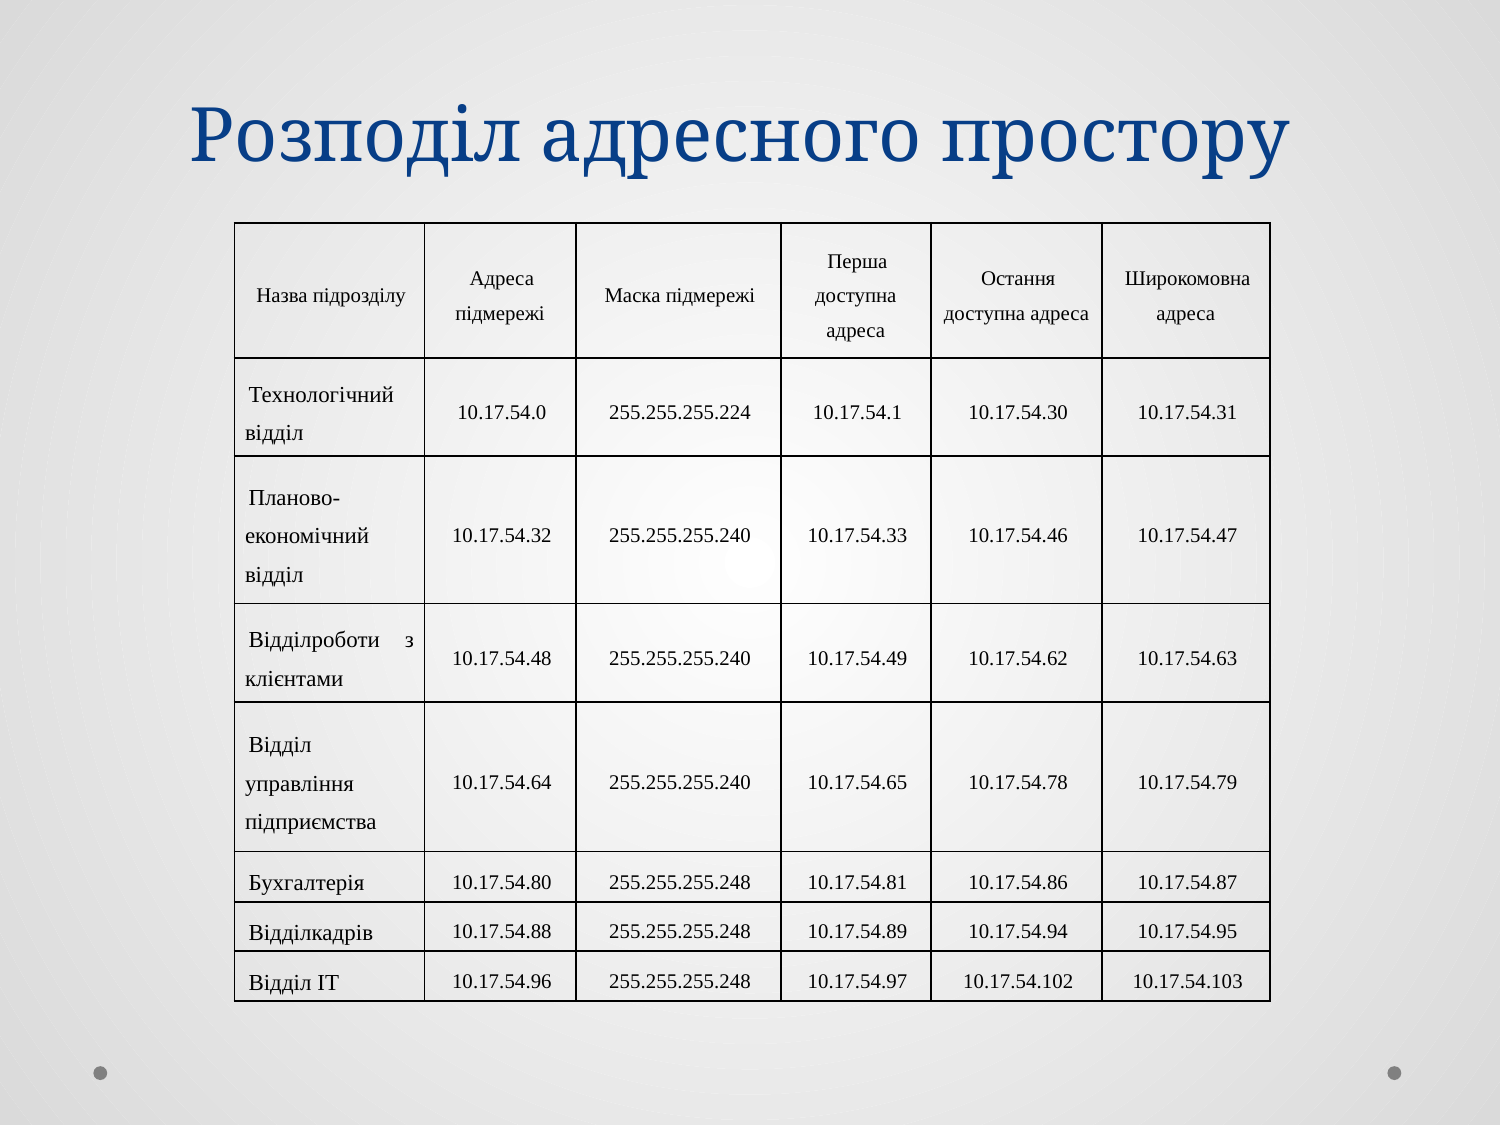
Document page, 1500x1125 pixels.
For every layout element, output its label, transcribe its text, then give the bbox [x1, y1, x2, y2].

table_cell Технологічний відділ [235, 359, 424, 455]
table_cell 10.17.54.81 [782, 852, 930, 901]
table_cell 10.17.54.86 [932, 852, 1101, 901]
table_cell 10.17.54.1 [782, 359, 930, 455]
table_header Перша доступна адреса [782, 224, 930, 357]
title Розподіл адресного простору [75, 0, 1425, 185]
table_header Назва підрозділу [235, 224, 424, 357]
table_cell 10.17.54.96 [425, 952, 575, 1000]
table_cell Відділкадрів [235, 903, 424, 950]
table_header Широкомовна адреса [1103, 224, 1269, 357]
table_cell 10.17.54.95 [1103, 903, 1269, 950]
table_cell 10.17.54.63 [1103, 604, 1269, 701]
table_cell 10.17.54.49 [782, 604, 930, 701]
table_cell 255.255.255.248 [577, 852, 780, 901]
table_cell 10.17.54.31 [1103, 359, 1269, 455]
table_cell 255.255.255.240 [577, 703, 780, 851]
table_cell 255.255.255.240 [577, 604, 780, 701]
table_cell 10.17.54.0 [425, 359, 575, 455]
table_header Адреса підмережі [425, 224, 575, 357]
table_cell 10.17.54.78 [932, 703, 1101, 851]
table_cell 10.17.54.102 [932, 952, 1101, 1000]
table_cell 255.255.255.248 [577, 903, 780, 950]
table_cell 255.255.255.224 [577, 359, 780, 455]
table_cell 10.17.54.89 [782, 903, 930, 950]
table_cell Відділ ІТ [235, 952, 424, 1000]
table_cell 255.255.255.240 [577, 457, 780, 603]
table_cell 10.17.54.103 [1103, 952, 1269, 1000]
table_cell 10.17.54.79 [1103, 703, 1269, 851]
table_cell 10.17.54.48 [425, 604, 575, 701]
table_cell Відділроботи з клієнтами [235, 604, 424, 701]
table_cell 10.17.54.97 [782, 952, 930, 1000]
table_cell 10.17.54.47 [1103, 457, 1269, 603]
table_cell 10.17.54.46 [932, 457, 1101, 603]
table_cell 10.17.54.62 [932, 604, 1101, 701]
table_cell Відділ управління підприємства [235, 703, 424, 851]
table_cell 255.255.255.248 [577, 952, 780, 1000]
table_header Остання доступна адреса [932, 224, 1101, 357]
table_cell 10.17.54.94 [932, 903, 1101, 950]
table_cell Планово-економічний відділ [235, 457, 424, 603]
table_cell 10.17.54.65 [782, 703, 930, 851]
table_cell 10.17.54.33 [782, 457, 930, 603]
table_cell 10.17.54.30 [932, 359, 1101, 455]
table_cell 10.17.54.87 [1103, 852, 1269, 901]
table_cell 10.17.54.80 [425, 852, 575, 901]
table_cell Бухгалтерія [235, 852, 424, 901]
table_cell 10.17.54.32 [425, 457, 575, 603]
table_cell 10.17.54.64 [425, 703, 575, 851]
table_header Маска підмережі [577, 224, 780, 357]
table_cell 10.17.54.88 [425, 903, 575, 950]
